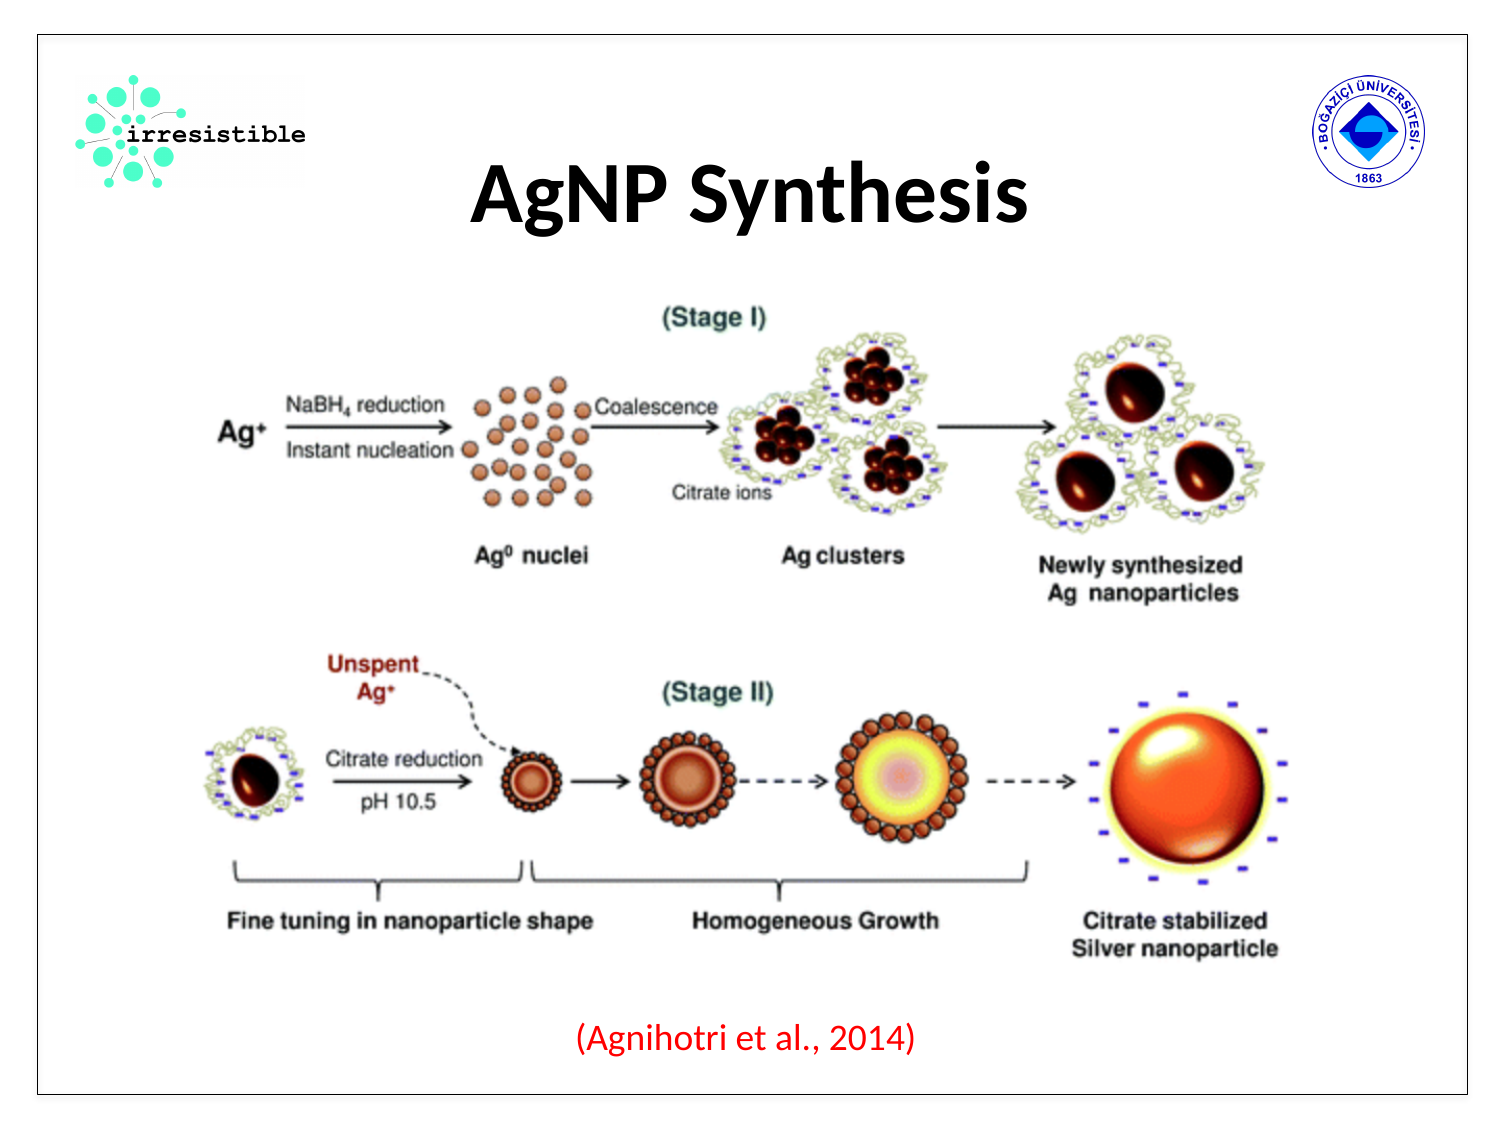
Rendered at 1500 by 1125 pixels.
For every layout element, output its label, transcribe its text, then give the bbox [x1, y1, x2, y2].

picture [196, 290, 1312, 984]
text_box [36, 34, 1468, 1096]
text_box (Agnihotri et al., 2014) [560, 1005, 1010, 1066]
picture [74, 75, 305, 189]
picture [1312, 75, 1426, 189]
